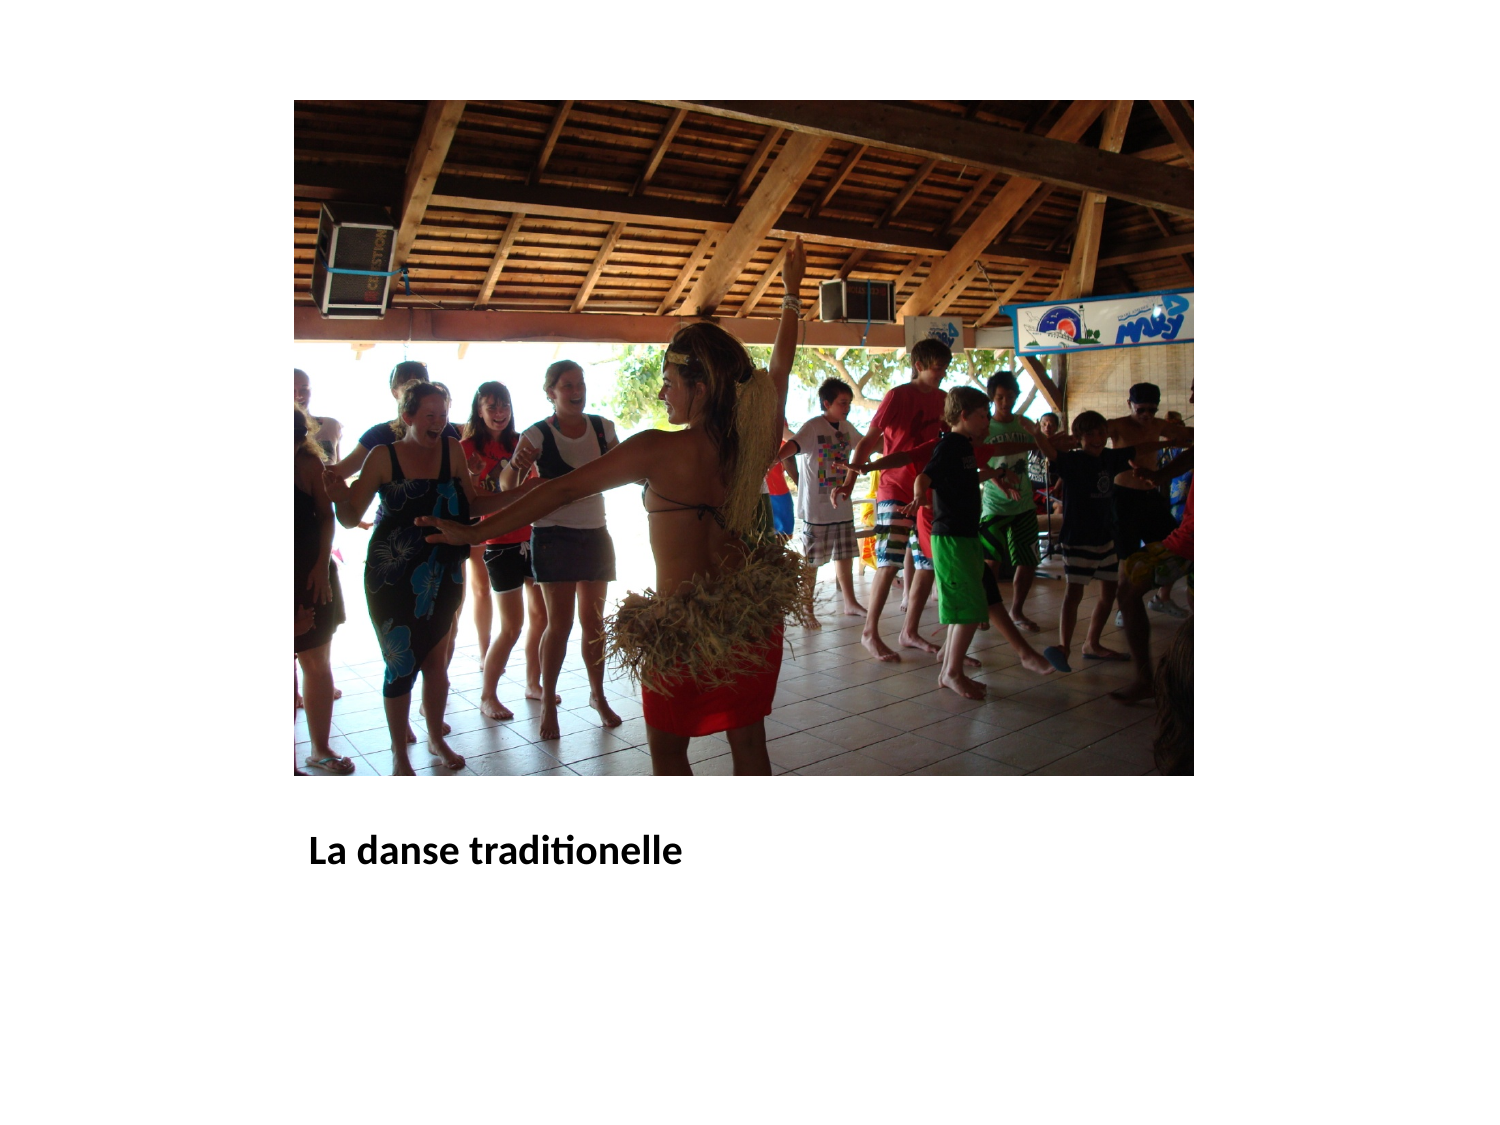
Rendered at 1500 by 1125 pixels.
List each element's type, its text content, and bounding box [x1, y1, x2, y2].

title La danse traditionelle [294, 787, 1194, 881]
picture [293, 100, 1195, 776]
